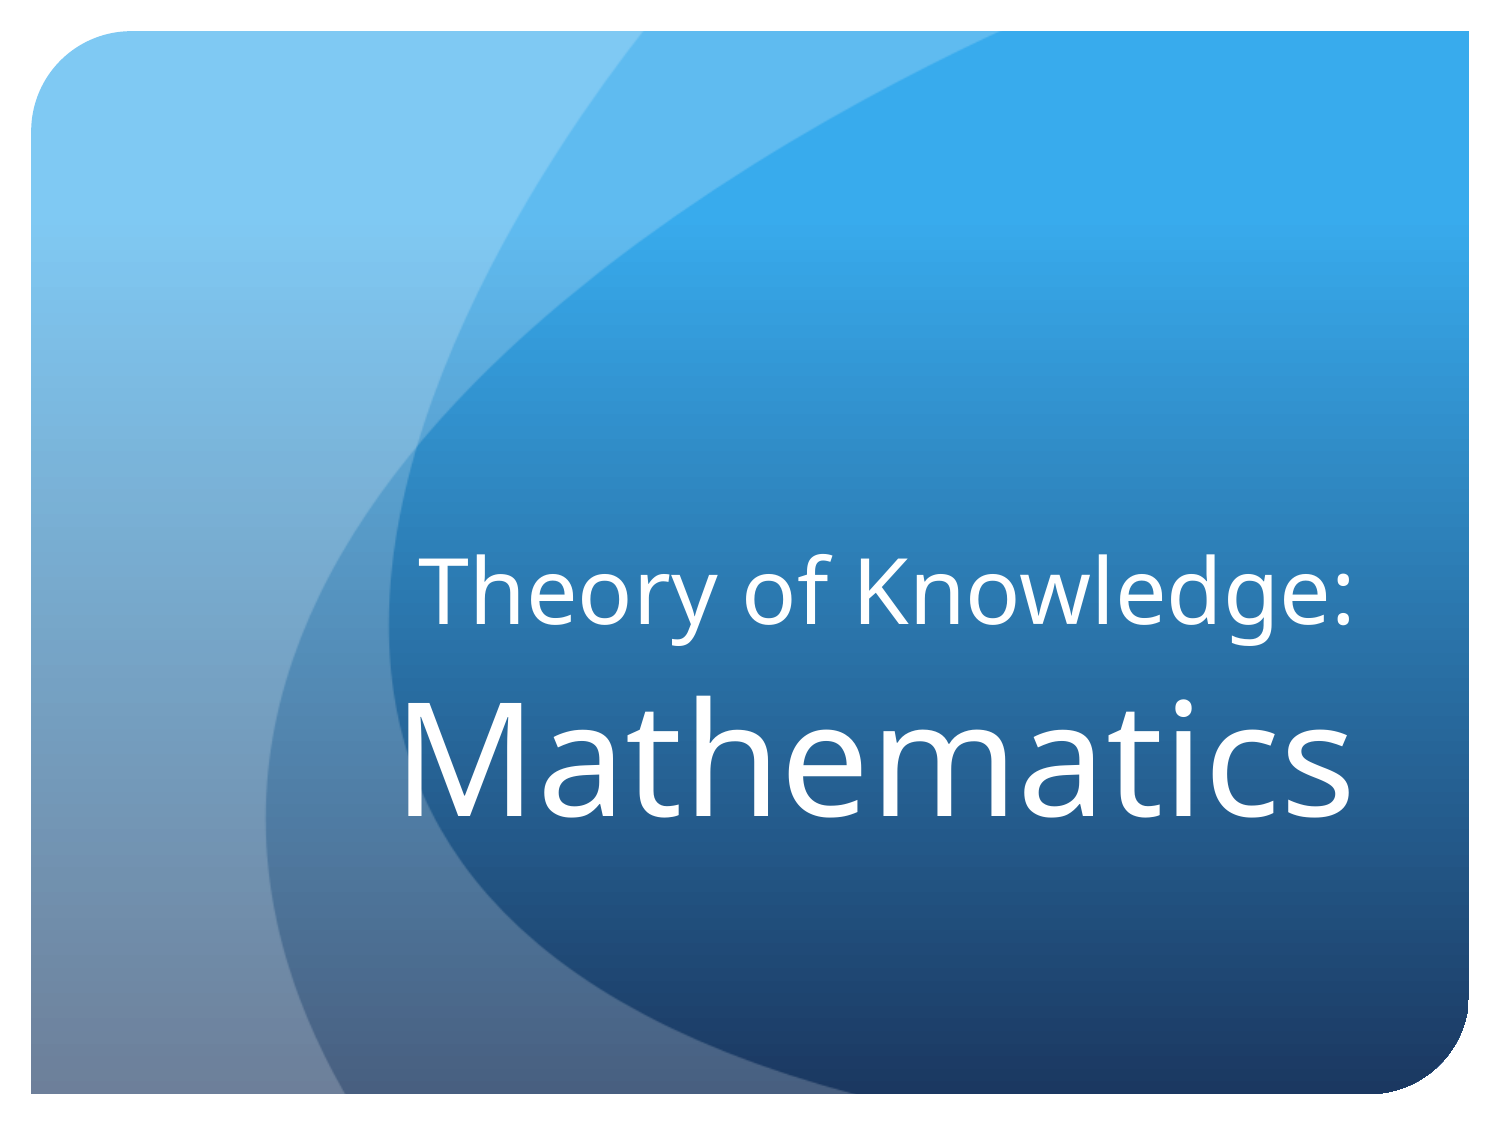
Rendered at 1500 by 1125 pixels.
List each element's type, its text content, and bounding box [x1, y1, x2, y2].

title Theory of Knowledge: [262, 408, 1373, 650]
subtitle Mathematics [262, 650, 1373, 939]
picture [26, 30, 1474, 1095]
